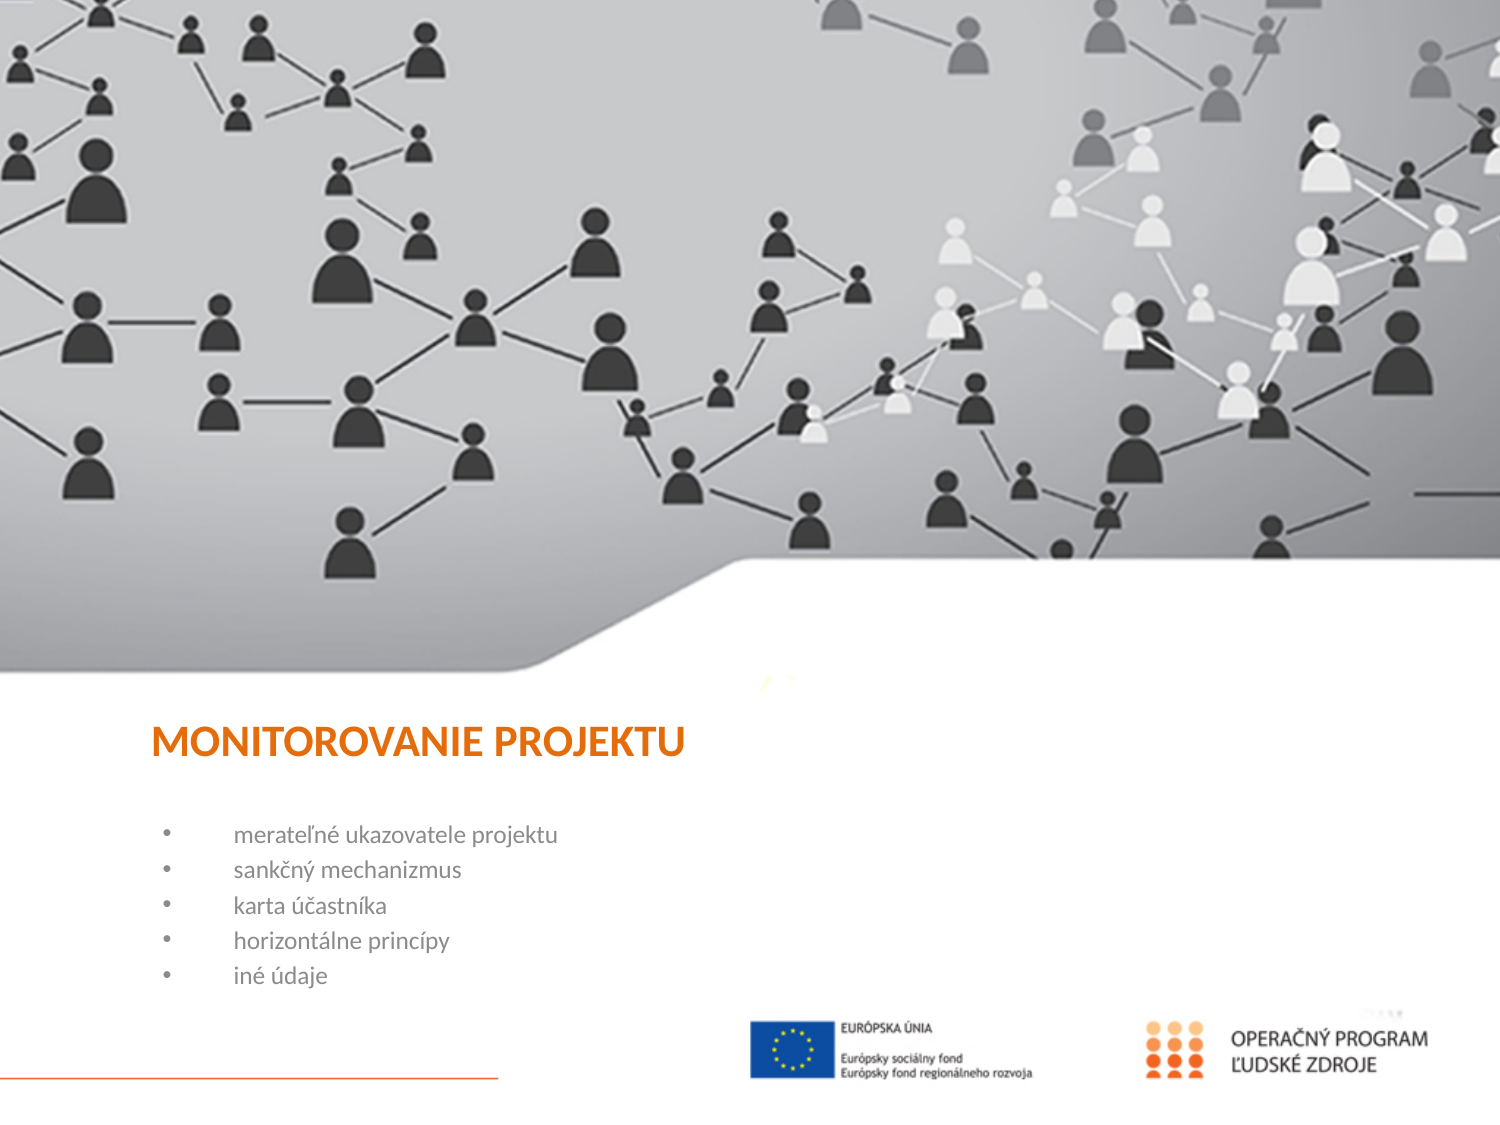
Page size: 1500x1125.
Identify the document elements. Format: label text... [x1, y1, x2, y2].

picture [0, 0, 1500, 1125]
title MONITOROVANIE PROJEKTU [135, 703, 1353, 823]
subtitle merateľné ukazovatele projektu sankčný mechanizmus karta účastníka horizontálne princípy iné údaje [147, 810, 847, 1000]
